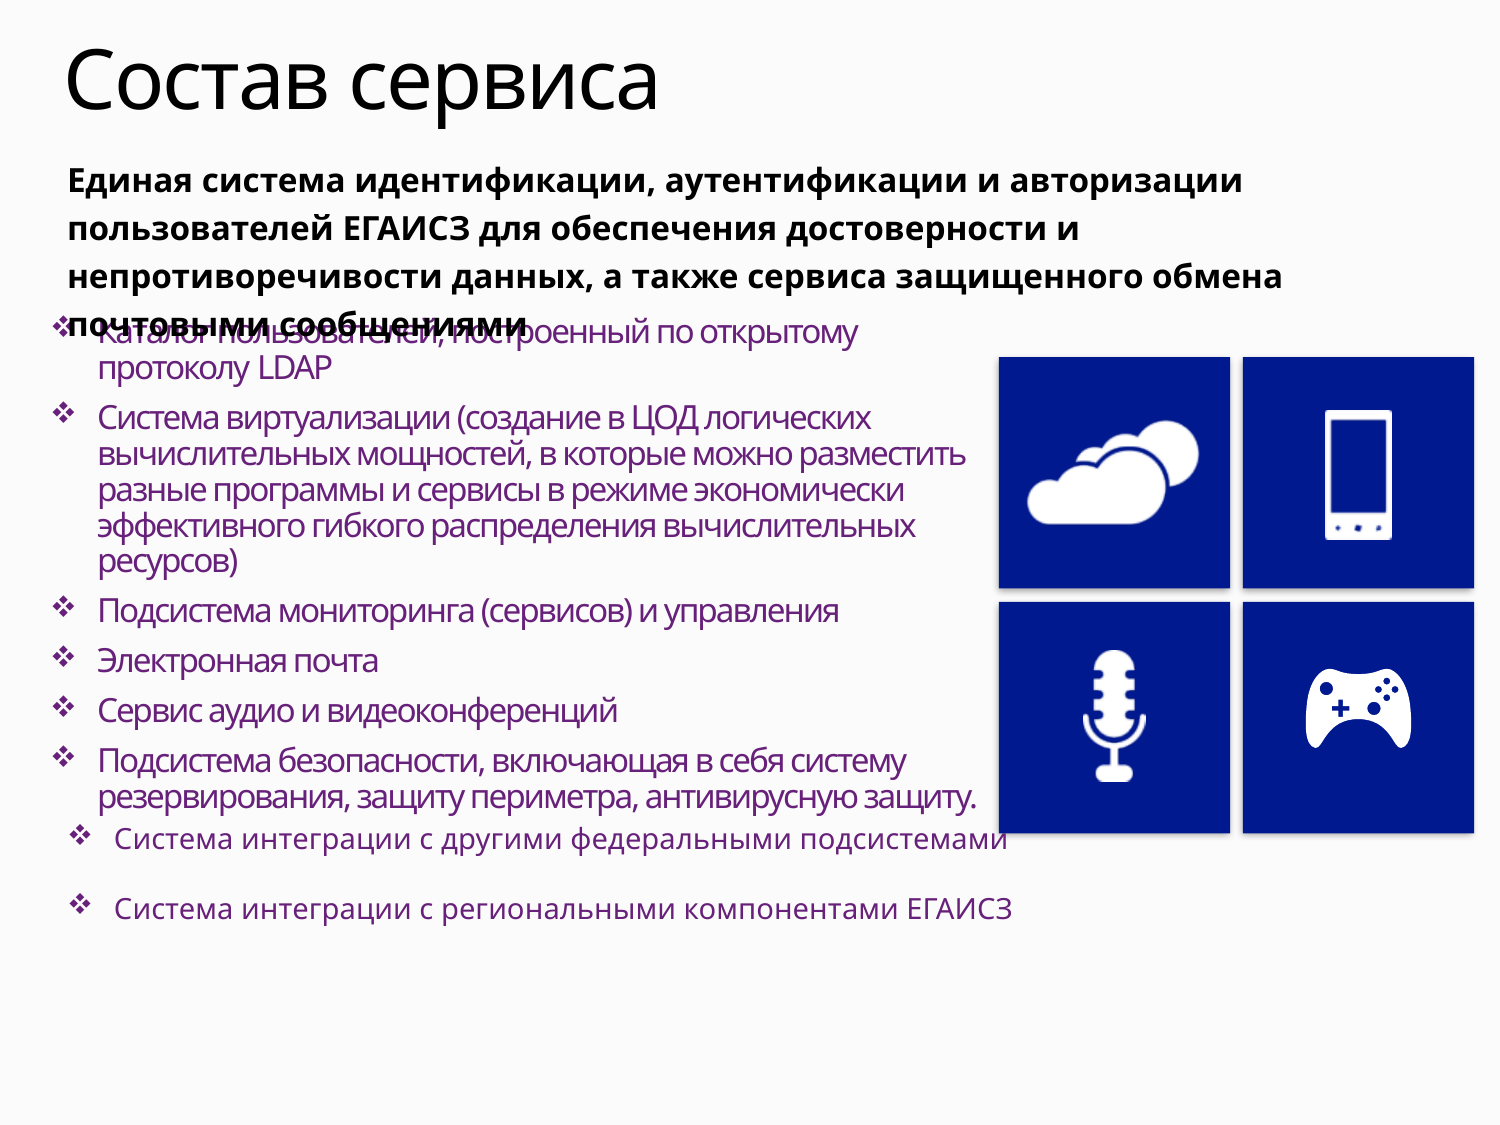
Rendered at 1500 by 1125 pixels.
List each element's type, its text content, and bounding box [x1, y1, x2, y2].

title Состав сервиса [63, 37, 1436, 129]
list Каталог пользователей, построенный по открытому протоколу LDAP Система виртуализации (создание в ЦОД логических вычислительных мощностей, в которые можно разместить разные программы и сервисы в режиме экономически эффективного гибкого распределения вычислительных ресурсов) Подсистема мониторинга (сервисов) и управления Электронная почта Сервис аудио и видеоконференций Подсистема безопасности, включающая в себя систему резервирования, защиту периметра, антивирусную защиту. [50, 314, 984, 752]
text_box Единая система идентификации, аутентификации и авторизации пользователей ЕГАИСЗ для обеспечения достоверности и непротиворечивости данных, а также сервиса защищенного обмена почтовыми сообщениями [52, 144, 1439, 351]
text_box Система интеграции с другими федеральными подсистемами Система интеграции с региональными компонентами ЕГАИСЗ [52, 813, 1033, 933]
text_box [998, 356, 1475, 834]
